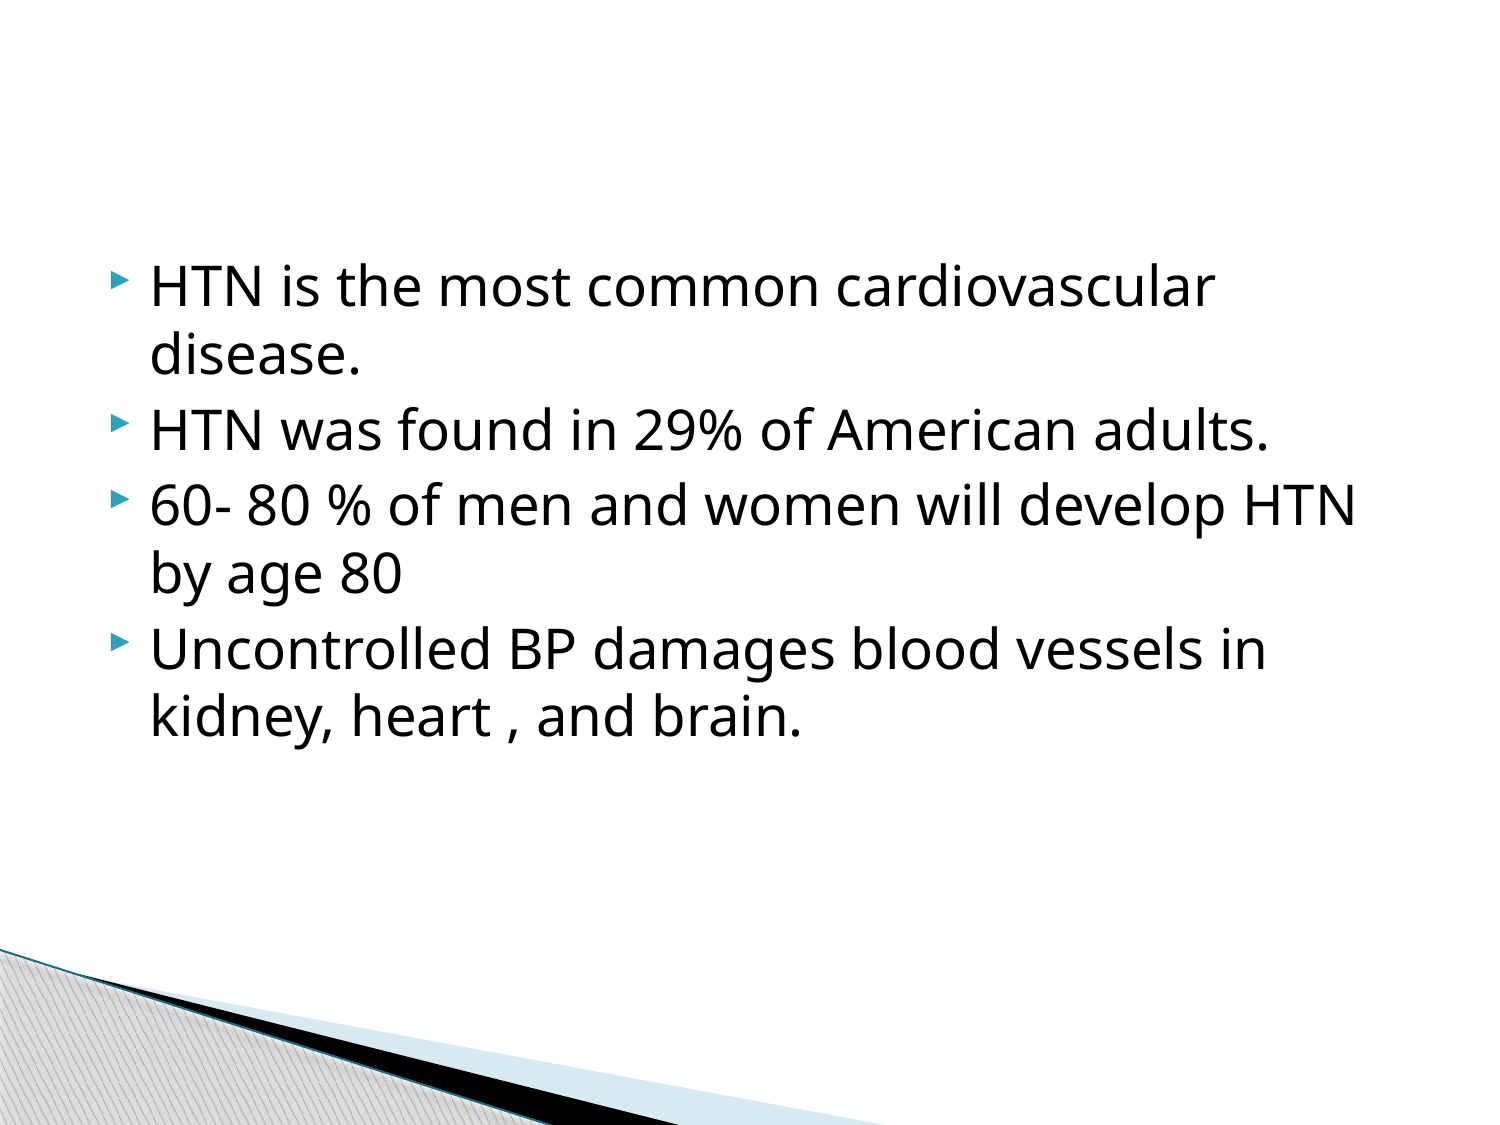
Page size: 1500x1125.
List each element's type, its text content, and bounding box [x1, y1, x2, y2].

list HTN is the most common cardiovascular disease. HTN was found in 29% of American adults. 60- 80 % of men and women will develop HTN by age 80 Uncontrolled BP damages blood vessels in kidney, heart , and brain. [75, 243, 1425, 986]
